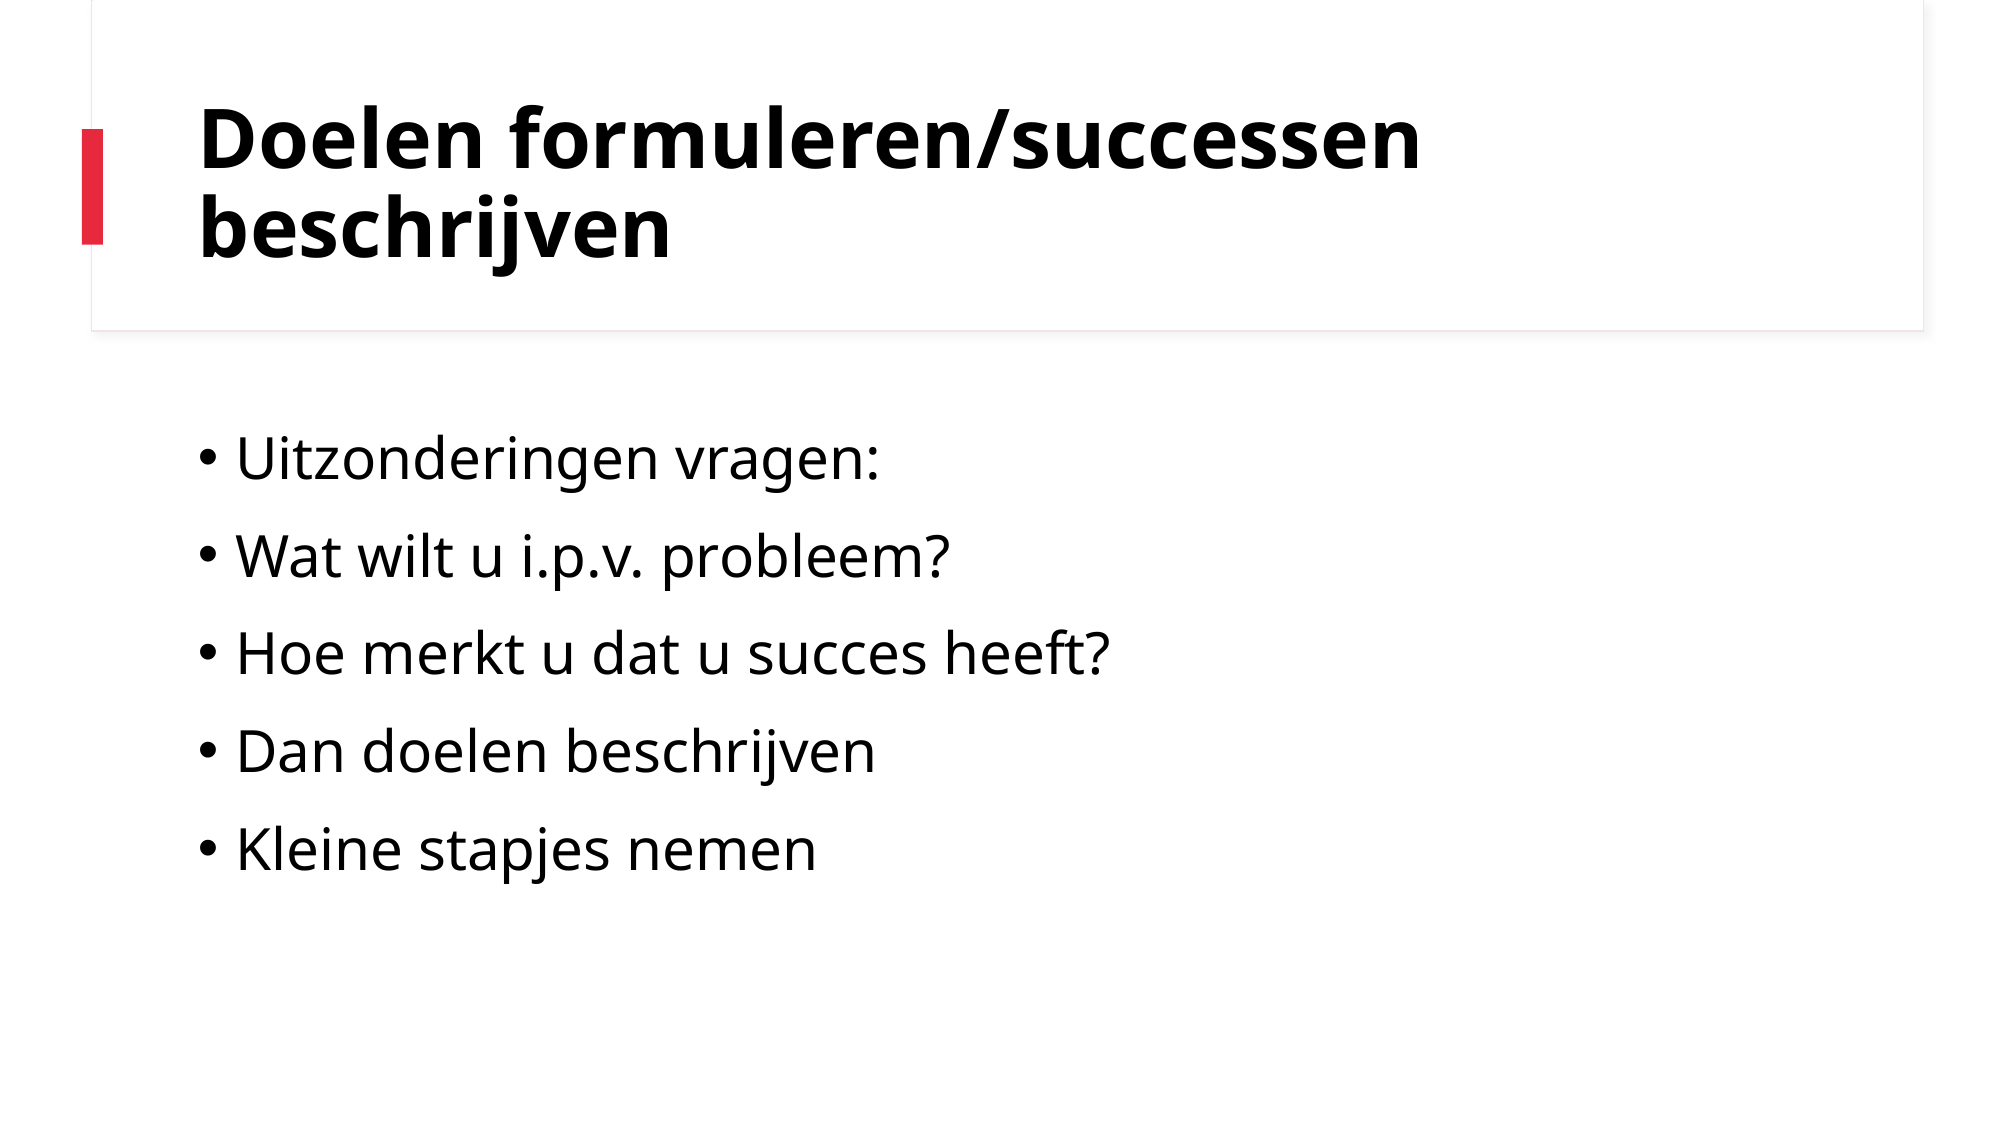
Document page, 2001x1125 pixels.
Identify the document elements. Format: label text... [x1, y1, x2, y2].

title Doelen formuleren/successen beschrijven [183, 90, 1851, 284]
list Uitzonderingen vragen: Wat wilt u i.p.v. probleem? Hoe merkt u dat u succes heeft? Dan doelen beschrijven Kleine stapjes nemen [183, 406, 1851, 1013]
